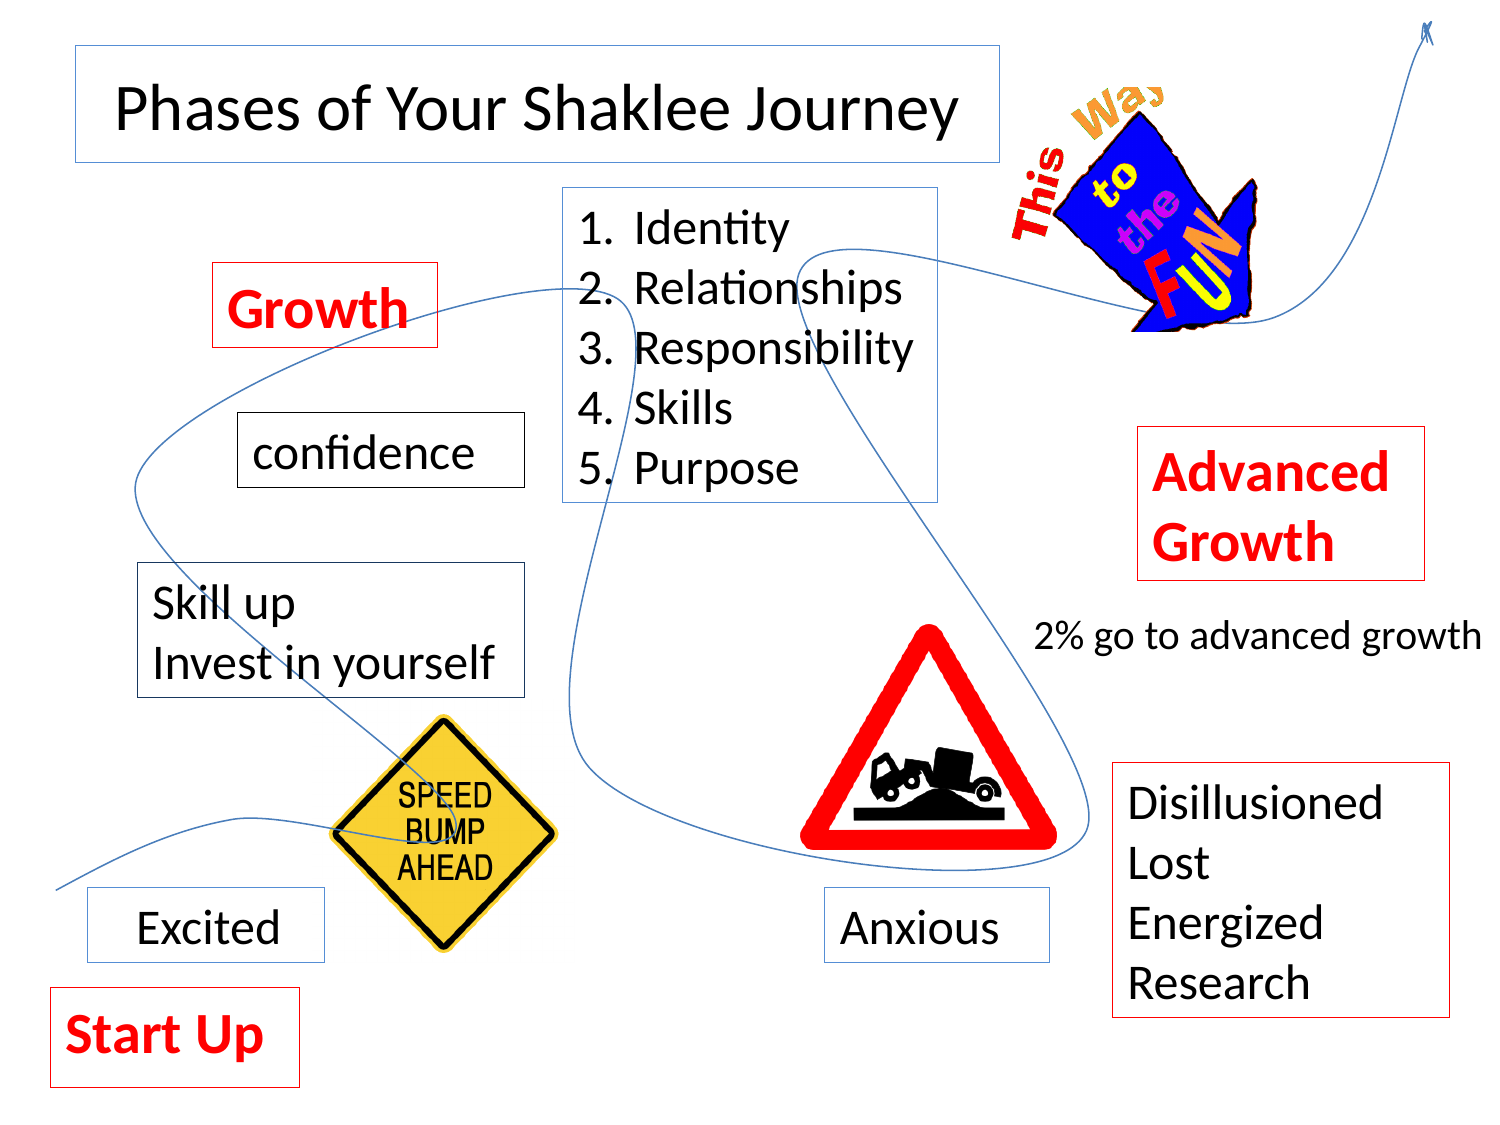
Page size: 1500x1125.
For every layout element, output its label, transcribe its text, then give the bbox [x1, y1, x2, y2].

text_box [1286, 20, 1434, 314]
text_box [134, 288, 992, 855]
title Phases of Your Shaklee Journey [495, 45, 1000, 163]
text_box [55, 733, 307, 892]
picture [312, 699, 576, 963]
text_box [1054, 733, 1090, 858]
text_box [816, 858, 1053, 872]
text_box Growth [212, 262, 438, 348]
text_box 2% go to advanced growth [1018, 600, 1499, 665]
picture [799, 624, 1057, 850]
picture [999, 87, 1282, 333]
text_box confidence [237, 412, 525, 488]
list Start Up [50, 987, 300, 1088]
text_box Anxious [824, 887, 1050, 963]
text_box Excited [87, 887, 307, 963]
text_box Disillusioned Lost Energized Research [1112, 762, 1450, 1018]
text_box Skill up Invest in yourself [137, 562, 525, 698]
text_box [938, 259, 994, 341]
text_box Advanced Growth [1137, 426, 1425, 581]
text_box Identity Relationships Responsibility Skills Purpose [562, 187, 938, 503]
text_box [25, 0, 495, 215]
